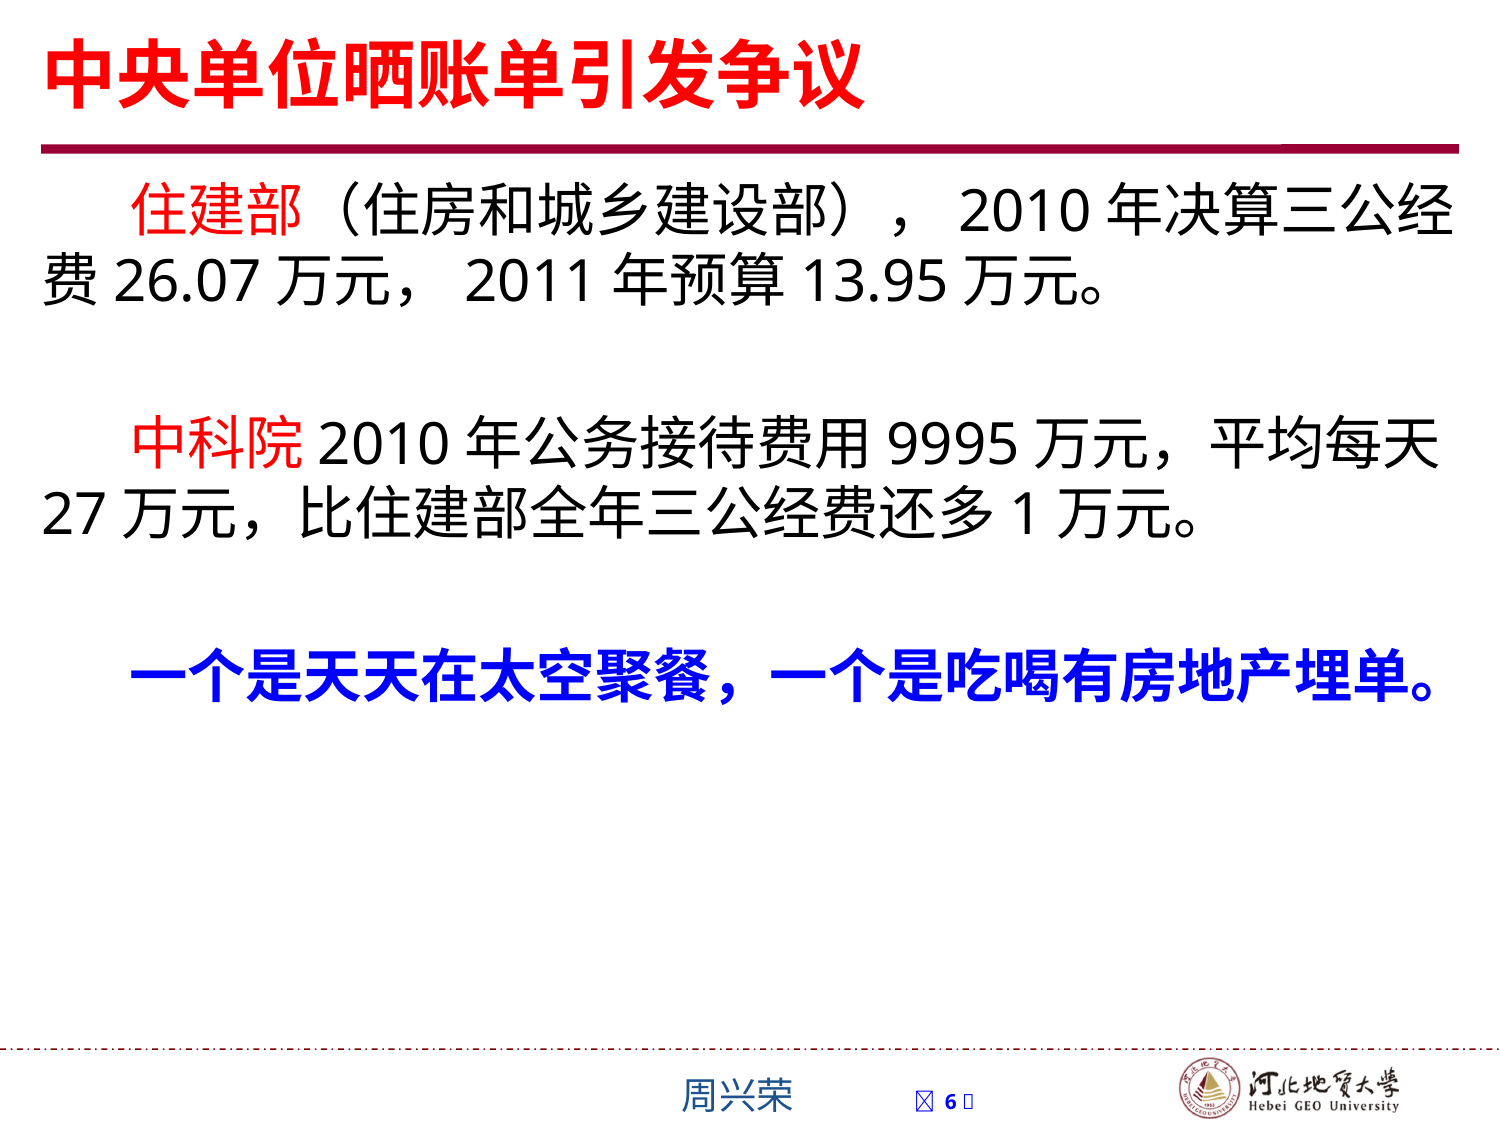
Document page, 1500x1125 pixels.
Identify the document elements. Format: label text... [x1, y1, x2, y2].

picture [1159, 1049, 1420, 1125]
title 中央单位晒账单引发争议 [40, 18, 1460, 126]
list 住建部（住房和城乡建设部），2010年决算三公经费26.07万元，2011年预算13.95万元。 中科院2010年公务接待费用9995万元，平均每天27万元，比住建部全年三公经费还多1万元。 一个是天天在太空聚餐，一个是吃喝有房地产埋单。 [40, 172, 1460, 1036]
slide_number 周兴荣  6  [667, 1064, 1400, 1094]
